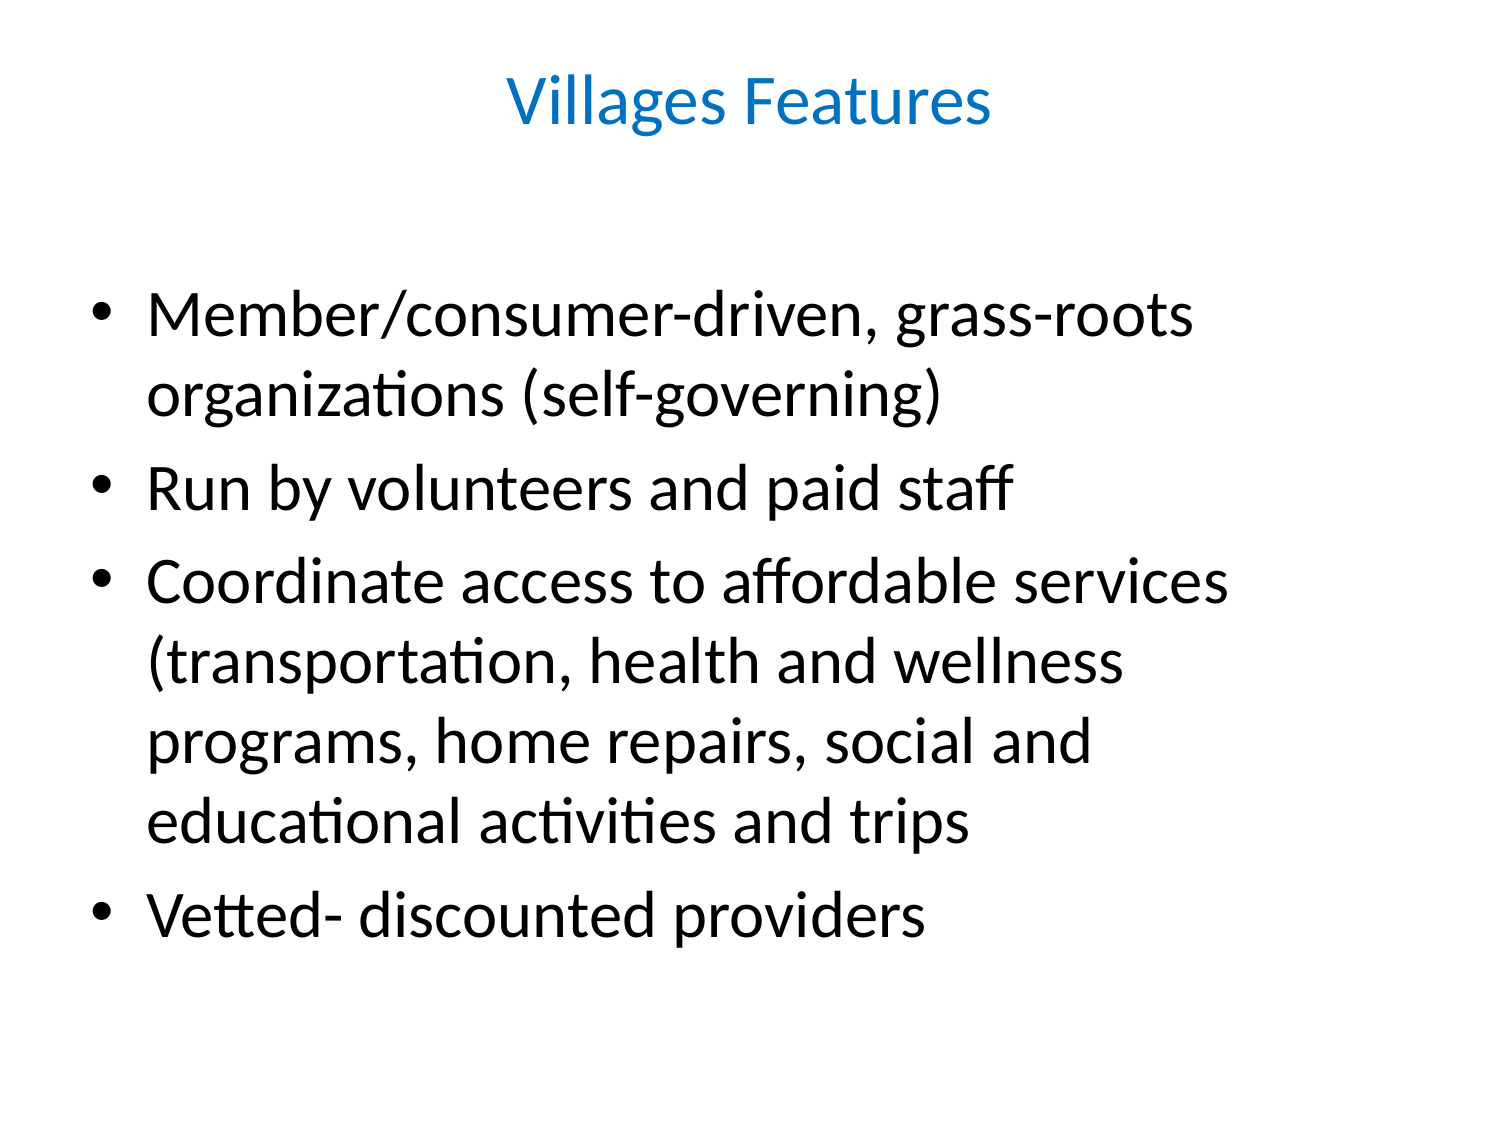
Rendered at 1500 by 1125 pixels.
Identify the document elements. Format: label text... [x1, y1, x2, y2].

title Villages Features [75, 45, 1425, 233]
list Member/consumer-driven, grass-roots organizations (self-governing) Run by volunteers and paid staff Coordinate access to affordable services (transportation, health and wellness programs, home repairs, social and educational activities and trips Vetted- discounted providers [75, 262, 1425, 1005]
